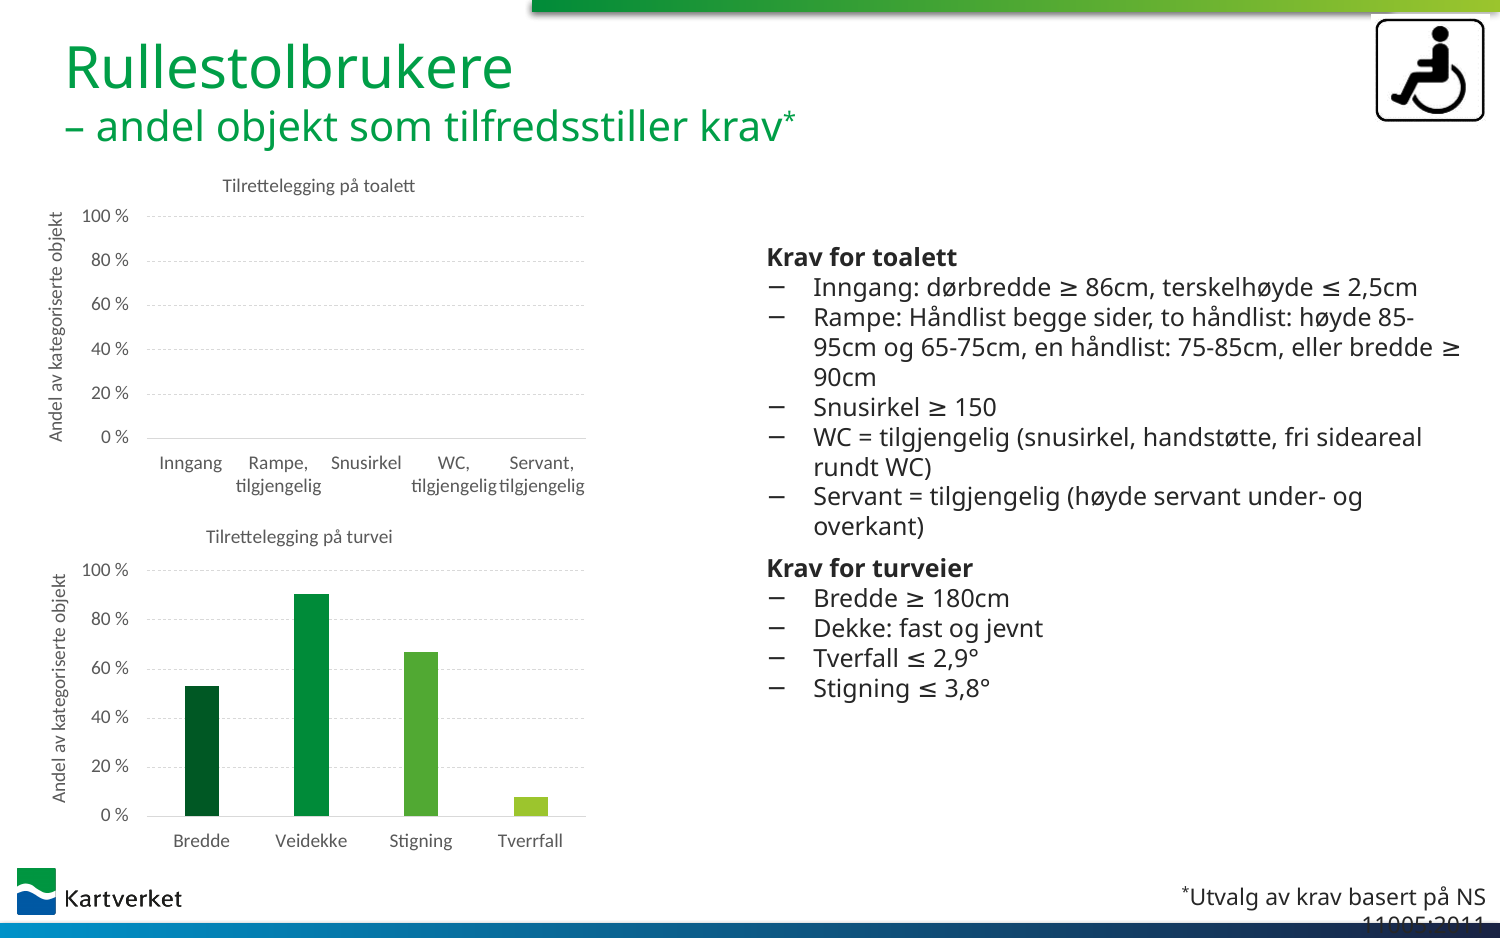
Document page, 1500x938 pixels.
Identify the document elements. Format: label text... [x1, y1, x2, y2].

text_box Krav for toalett Inngang: dørbredde ≥ 86cm, terskelhøyde ≤ 2,5cm Rampe: Håndlist begge sider, to håndlist: høyde 85-95cm og 65-75cm, en håndlist: 75-85cm, eller bredde ≥ 90cm Snusirkel ≥ 150 WC = tilgjengelig (snusirkel, handstøtte, fri sideareal rundt WC) Servant = tilgjengelig (høyde servant under- og overkant) [751, 234, 1483, 545]
text_box *Utvalg av krav basert på NS 11005:2011 [1068, 873, 1500, 938]
text_box Rullestolbrukere – andel objekt som tilfredsstiller krav* [49, 14, 1431, 158]
picture [41, 520, 597, 859]
picture [1371, 13, 1491, 127]
picture [41, 166, 598, 505]
text_box Krav for turveier Bredde ≥ 180cm Dekke: fast og jevnt Tverfall ≤ 2,9° Stigning ≤ 3,8° [751, 545, 1483, 710]
